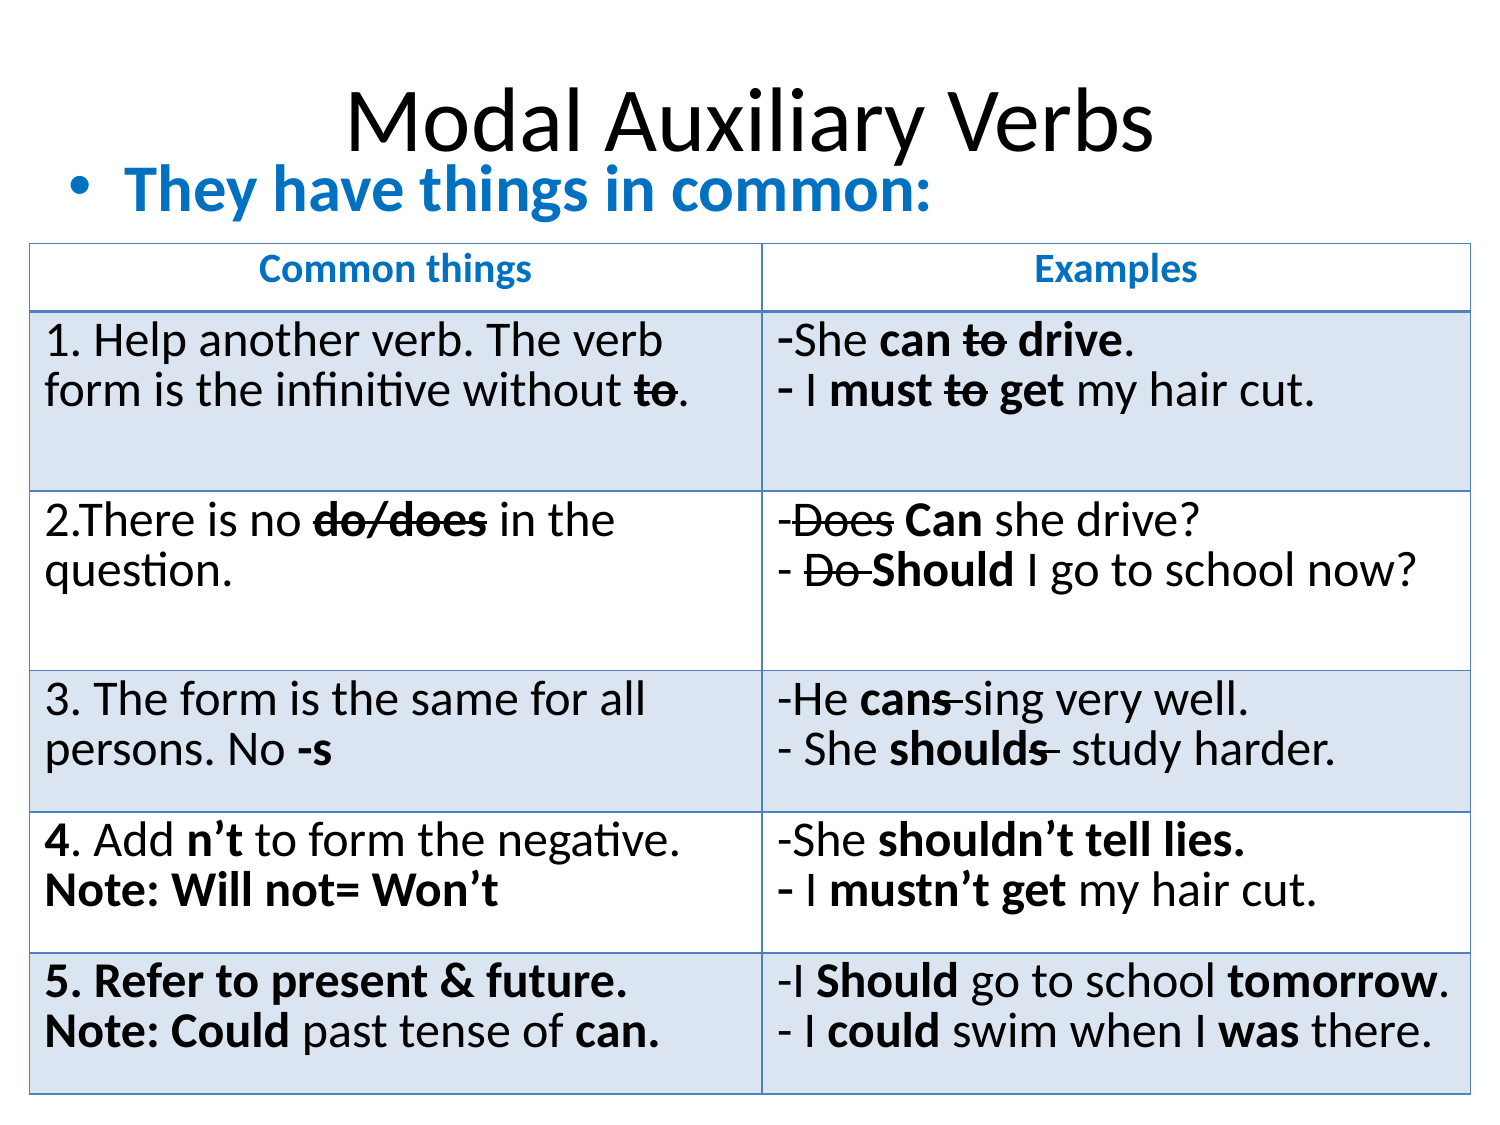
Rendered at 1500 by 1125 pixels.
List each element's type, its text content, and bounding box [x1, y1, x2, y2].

list They have things in common: [53, 137, 1437, 243]
table_cell -He cans sing very well. - She shoulds study harder. [763, 671, 1470, 811]
table_cell 4. Add n’t to form the negative. Note: Will not= Won’t [30, 813, 761, 952]
table_cell 5. Refer to present & future. Note: Could past tense of can. [30, 954, 761, 1093]
table_cell -I Should go to school tomorrow. - I could swim when I was there. [763, 954, 1470, 1093]
table_header Examples [763, 244, 1470, 310]
table_header Common things [30, 244, 761, 310]
table_cell She can to drive. I must to get my hair cut. [763, 313, 1470, 490]
table_cell 1. Help another verb. The verb form is the infinitive without to. [30, 313, 761, 490]
table_cell -She shouldn’t tell lies. I mustn’t get my hair cut. [763, 813, 1470, 952]
title Modal Auxiliary Verbs [76, 45, 1425, 137]
table_cell -Does Can she drive? - Do Should I go to school now? [763, 492, 1470, 670]
table_cell 2.There is no do/does in the question. [30, 492, 761, 670]
table_cell 3. The form is the same for all persons. No -s [30, 671, 761, 811]
